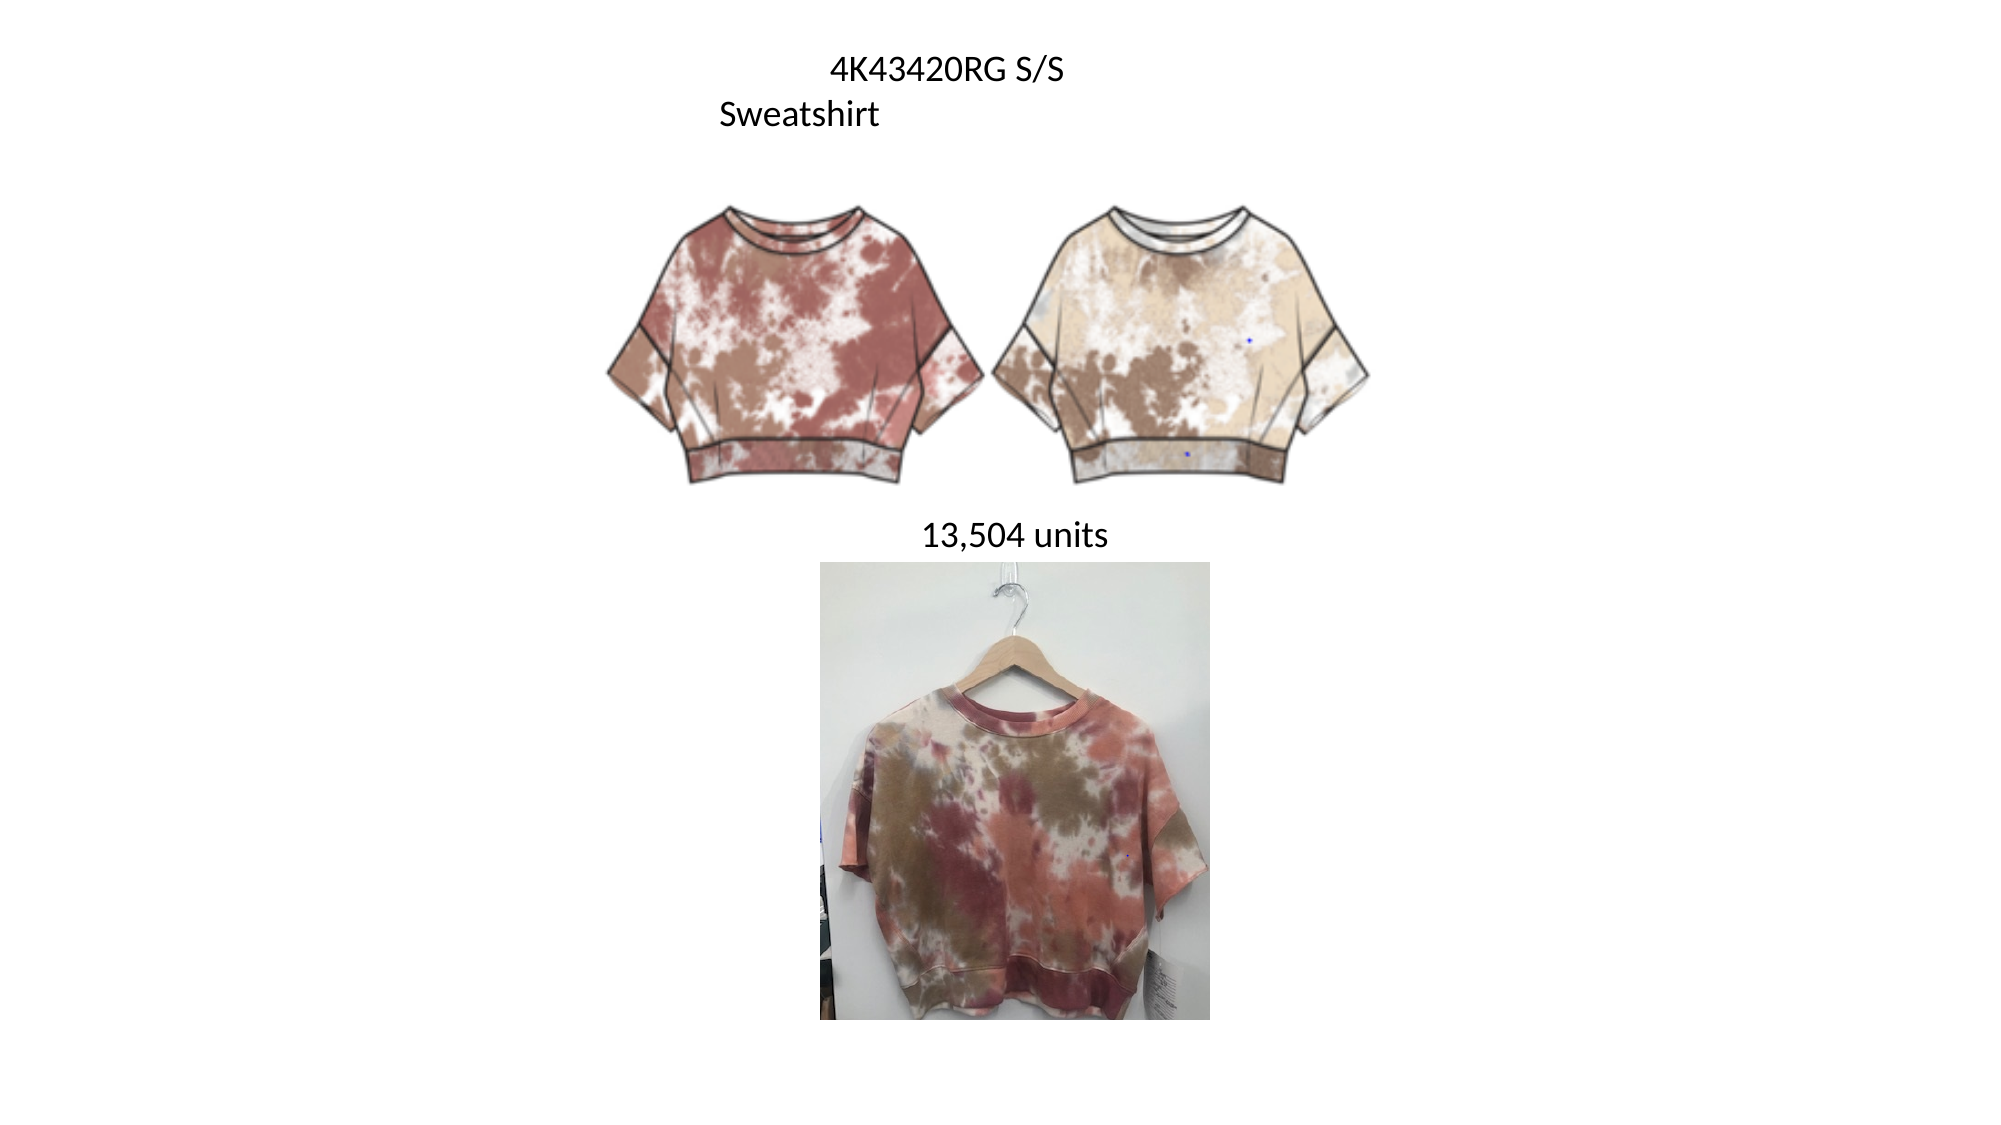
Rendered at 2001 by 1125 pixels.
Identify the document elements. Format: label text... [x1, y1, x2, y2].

text_box 4K43420RG S/S Sweatshirt [704, 37, 1210, 142]
picture [586, 168, 1384, 528]
text_box 13,504 units [906, 528, 1124, 562]
picture [820, 562, 1210, 1020]
